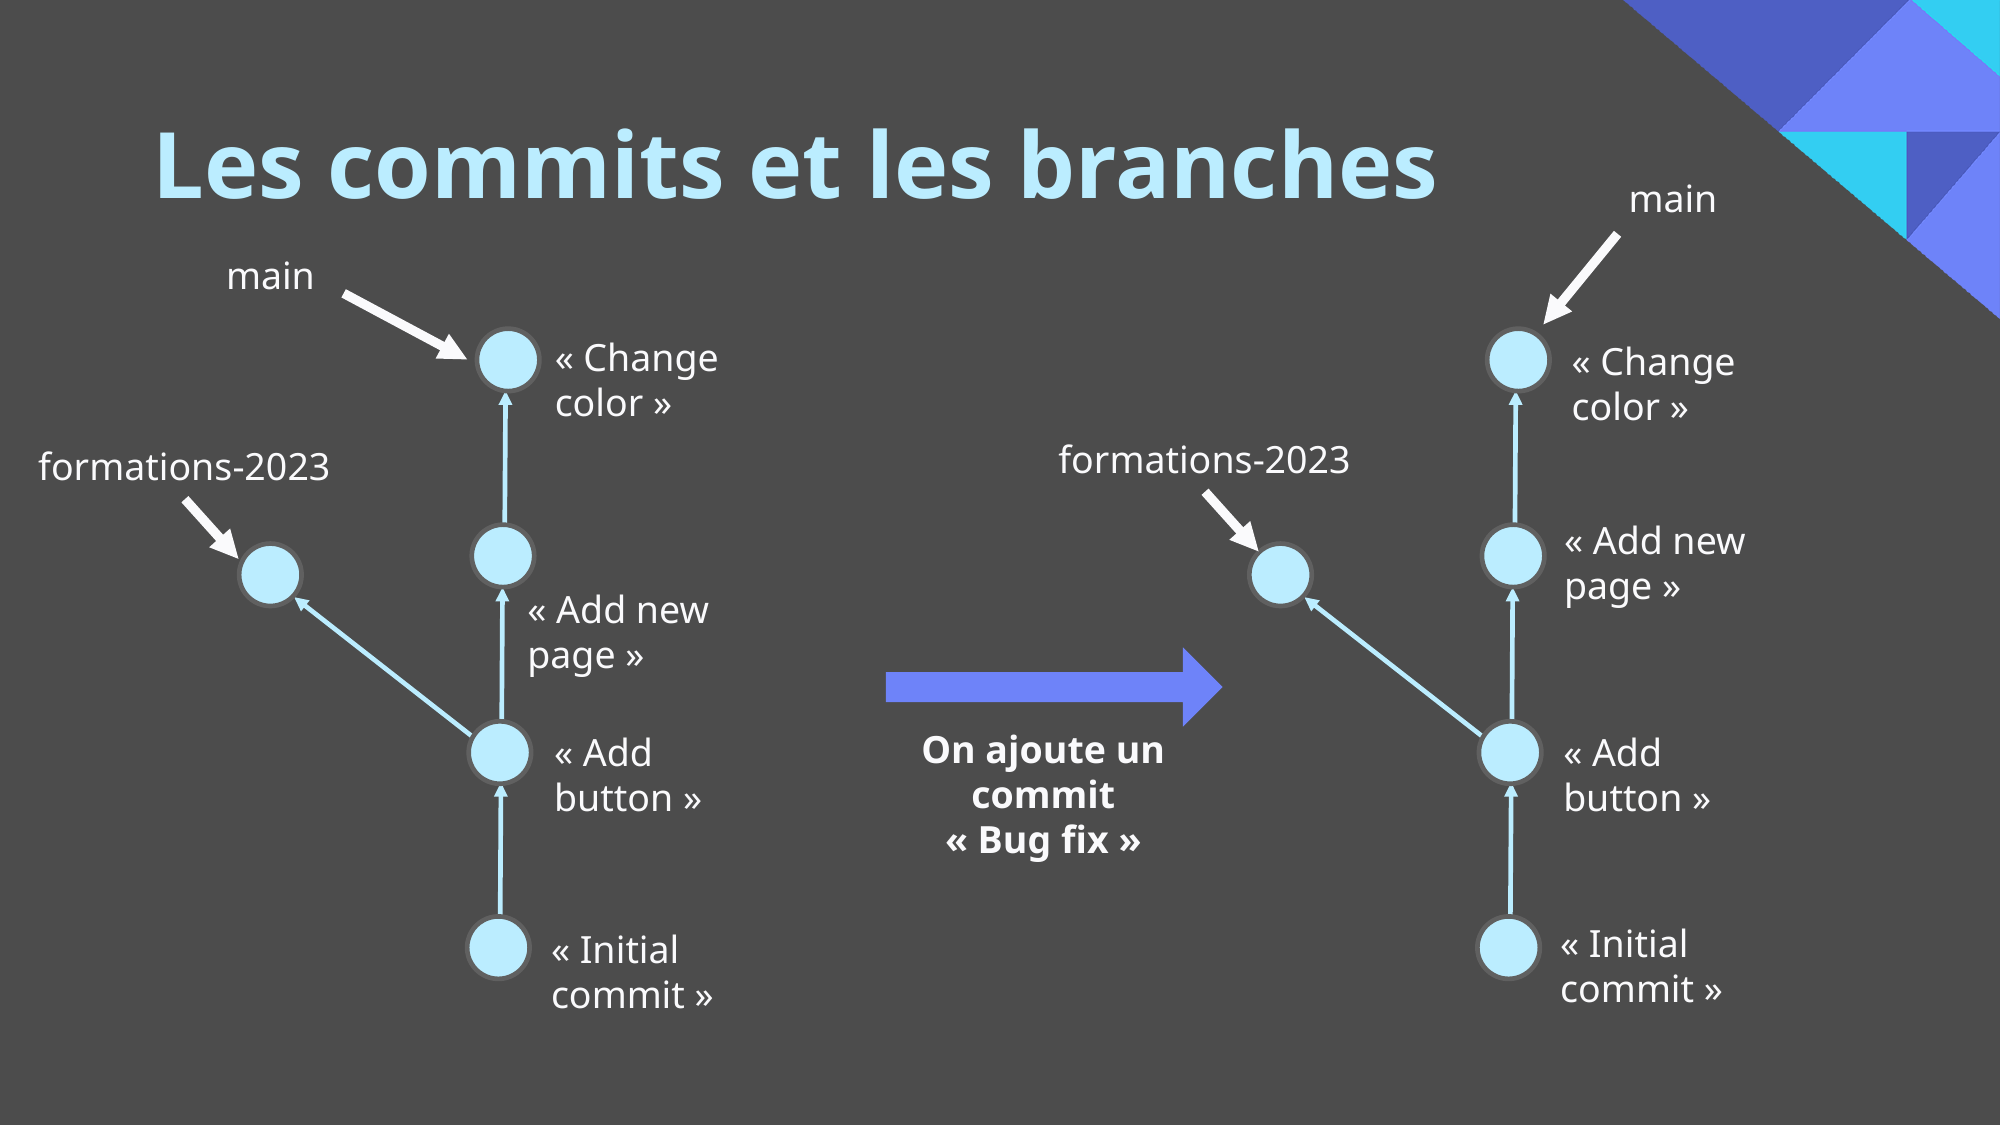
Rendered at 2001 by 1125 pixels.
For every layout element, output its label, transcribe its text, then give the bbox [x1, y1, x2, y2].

text_box « Add button » [543, 721, 825, 827]
text_box « Add new page » [1554, 509, 1835, 615]
text_box « Change color » [539, 326, 846, 431]
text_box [1543, 233, 1618, 325]
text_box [184, 499, 239, 559]
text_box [343, 293, 468, 360]
text_box formations-2023 [1043, 428, 1244, 489]
text_box main [211, 244, 378, 305]
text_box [239, 328, 540, 979]
text_box « Initial commit » [1545, 912, 1875, 1017]
text_box On ajoute un commit « Bug fix » [848, 718, 1238, 869]
title Les commits et les branches [137, 59, 1863, 278]
text_box « Change color » [1556, 330, 1863, 435]
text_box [1249, 328, 1550, 979]
text_box « Add button » [1554, 721, 1834, 827]
text_box « Initial commit » [536, 918, 865, 1023]
text_box [884, 644, 1225, 718]
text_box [1204, 491, 1259, 552]
text_box « Add new page » [543, 578, 798, 684]
text_box main [1613, 167, 1808, 228]
text_box formations-2023 [23, 435, 233, 496]
picture [1622, 0, 2000, 319]
